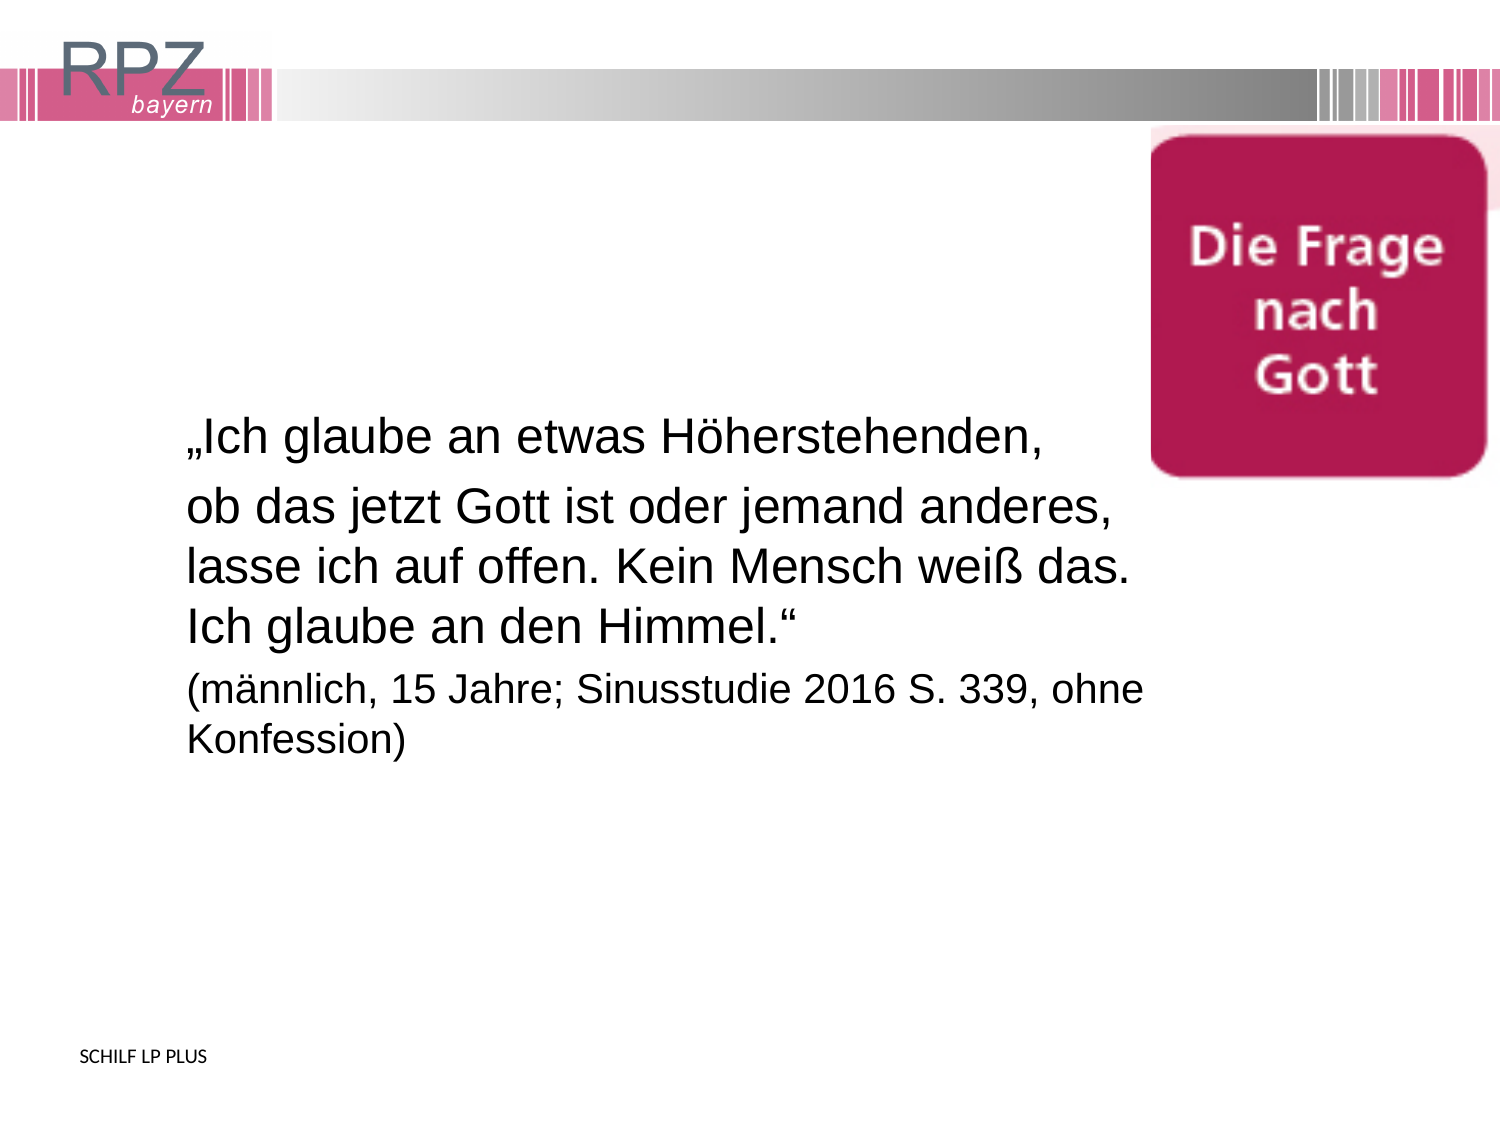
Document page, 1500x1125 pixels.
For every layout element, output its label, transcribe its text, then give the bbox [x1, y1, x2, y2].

picture [1380, 69, 1439, 121]
picture [0, 31, 272, 121]
picture [1150, 125, 1500, 489]
picture [1319, 69, 1379, 121]
picture [1443, 69, 1500, 121]
subtitle „Ich glaube an etwas Höherstehenden, ob das jetzt Gott ist oder jemand anderes, lasse ich auf offen. Kein Mensch weiß das. Ich glaube an den Himmel.“ (männlich, 15 Jahre; Sinusstudie 2016 S. 339, ohne Konfession) [171, 396, 1222, 925]
